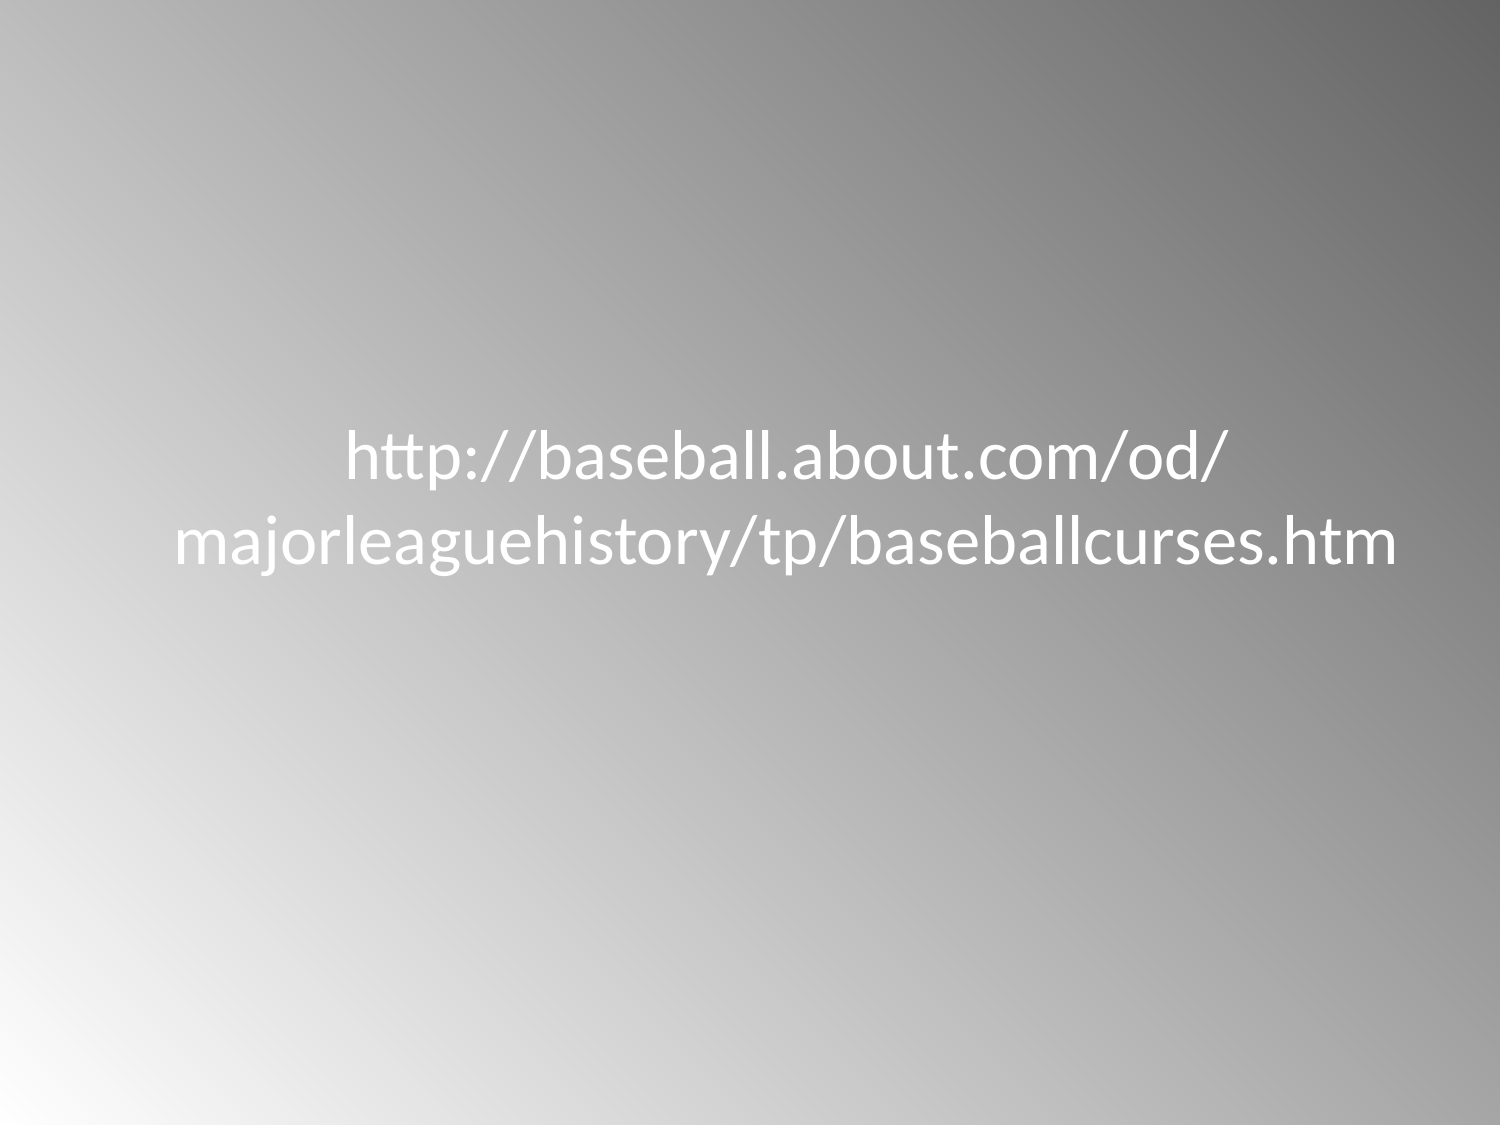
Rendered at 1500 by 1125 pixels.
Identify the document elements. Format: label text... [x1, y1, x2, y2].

title http://baseball.about.com/od/majorleaguehistory/tp/baseballcurses.htm [112, 399, 1463, 588]
